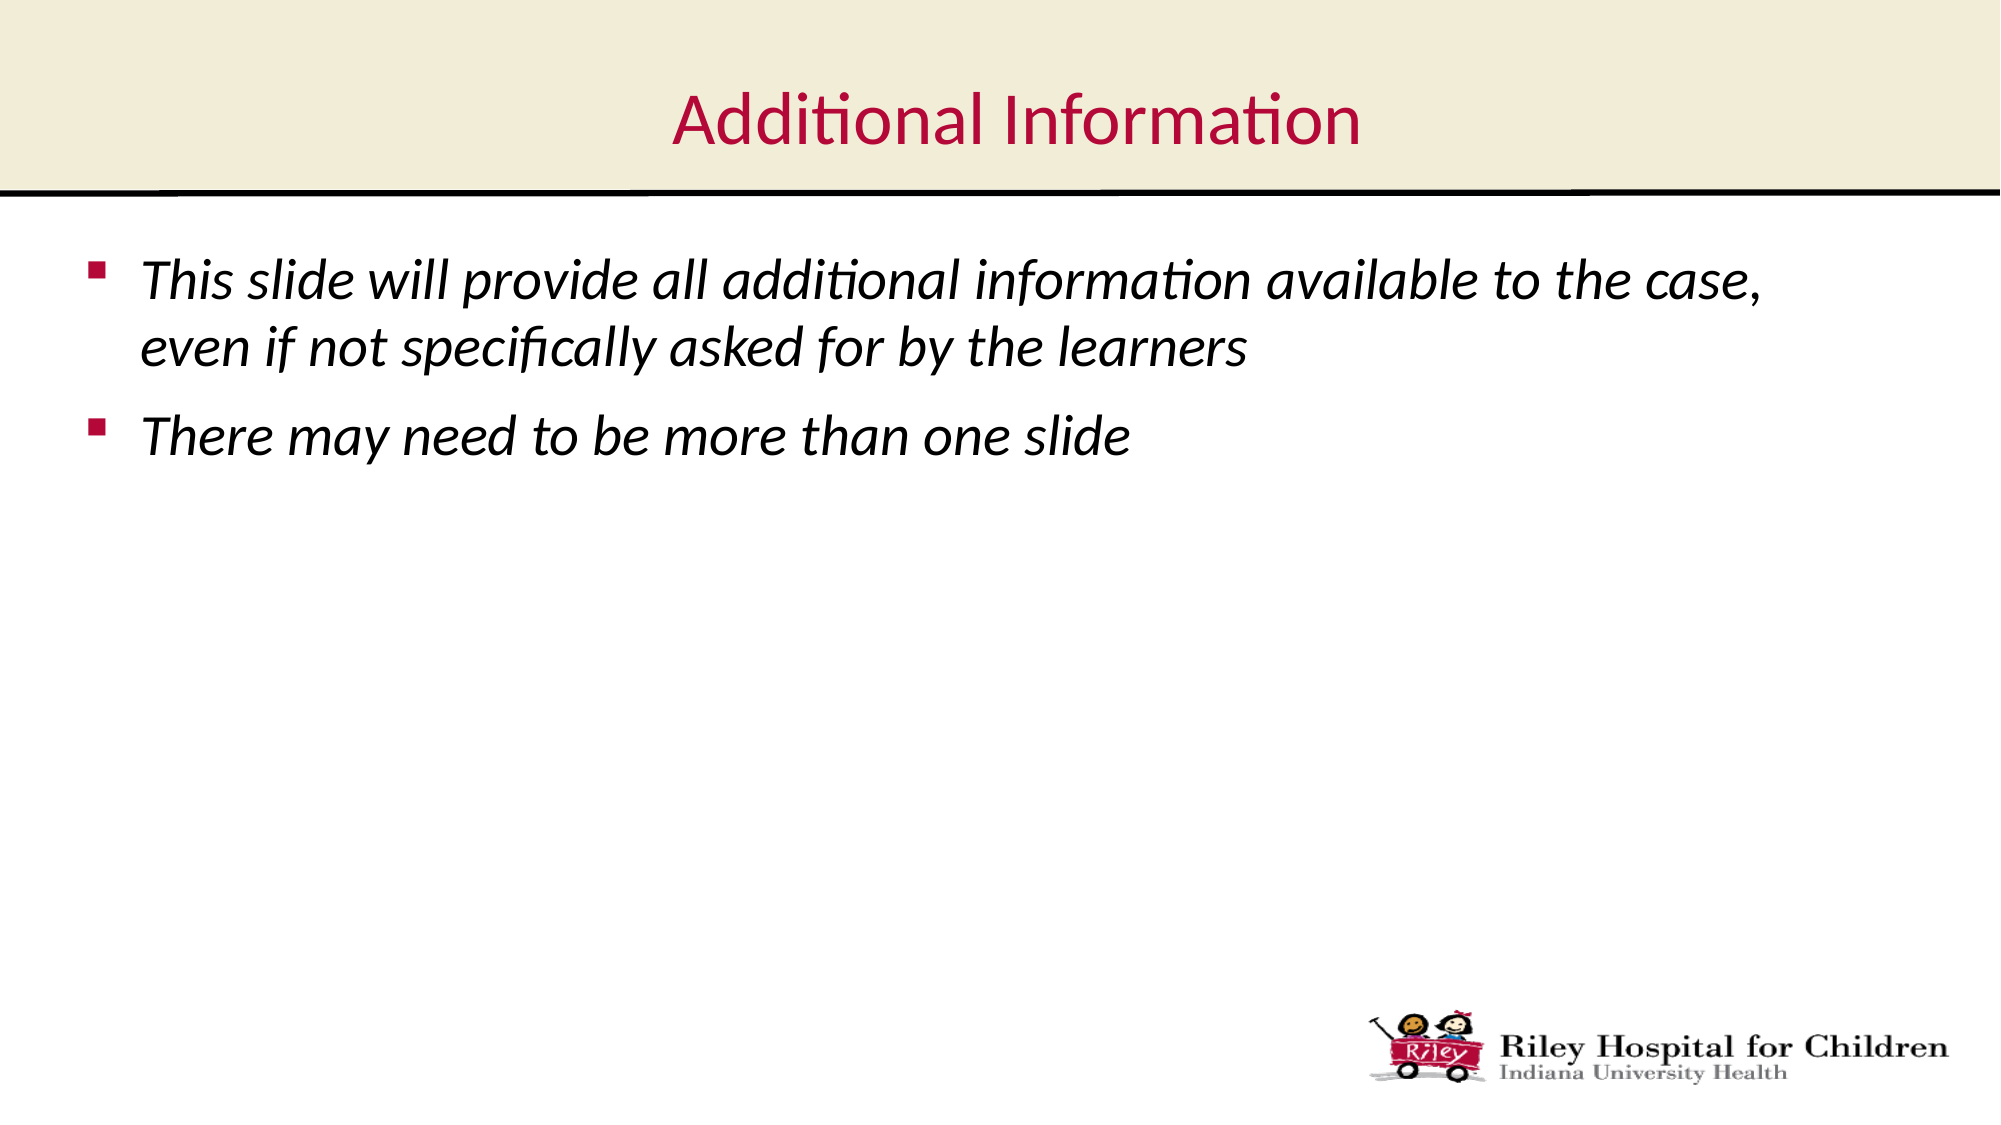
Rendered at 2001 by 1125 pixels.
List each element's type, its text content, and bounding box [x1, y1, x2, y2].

picture [1346, 999, 1972, 1093]
title Additional Information [167, 0, 1869, 168]
list This slide will provide all additional information available to the case, even if not specifically asked for by the learners There may need to be more than one slide [68, 239, 1869, 982]
